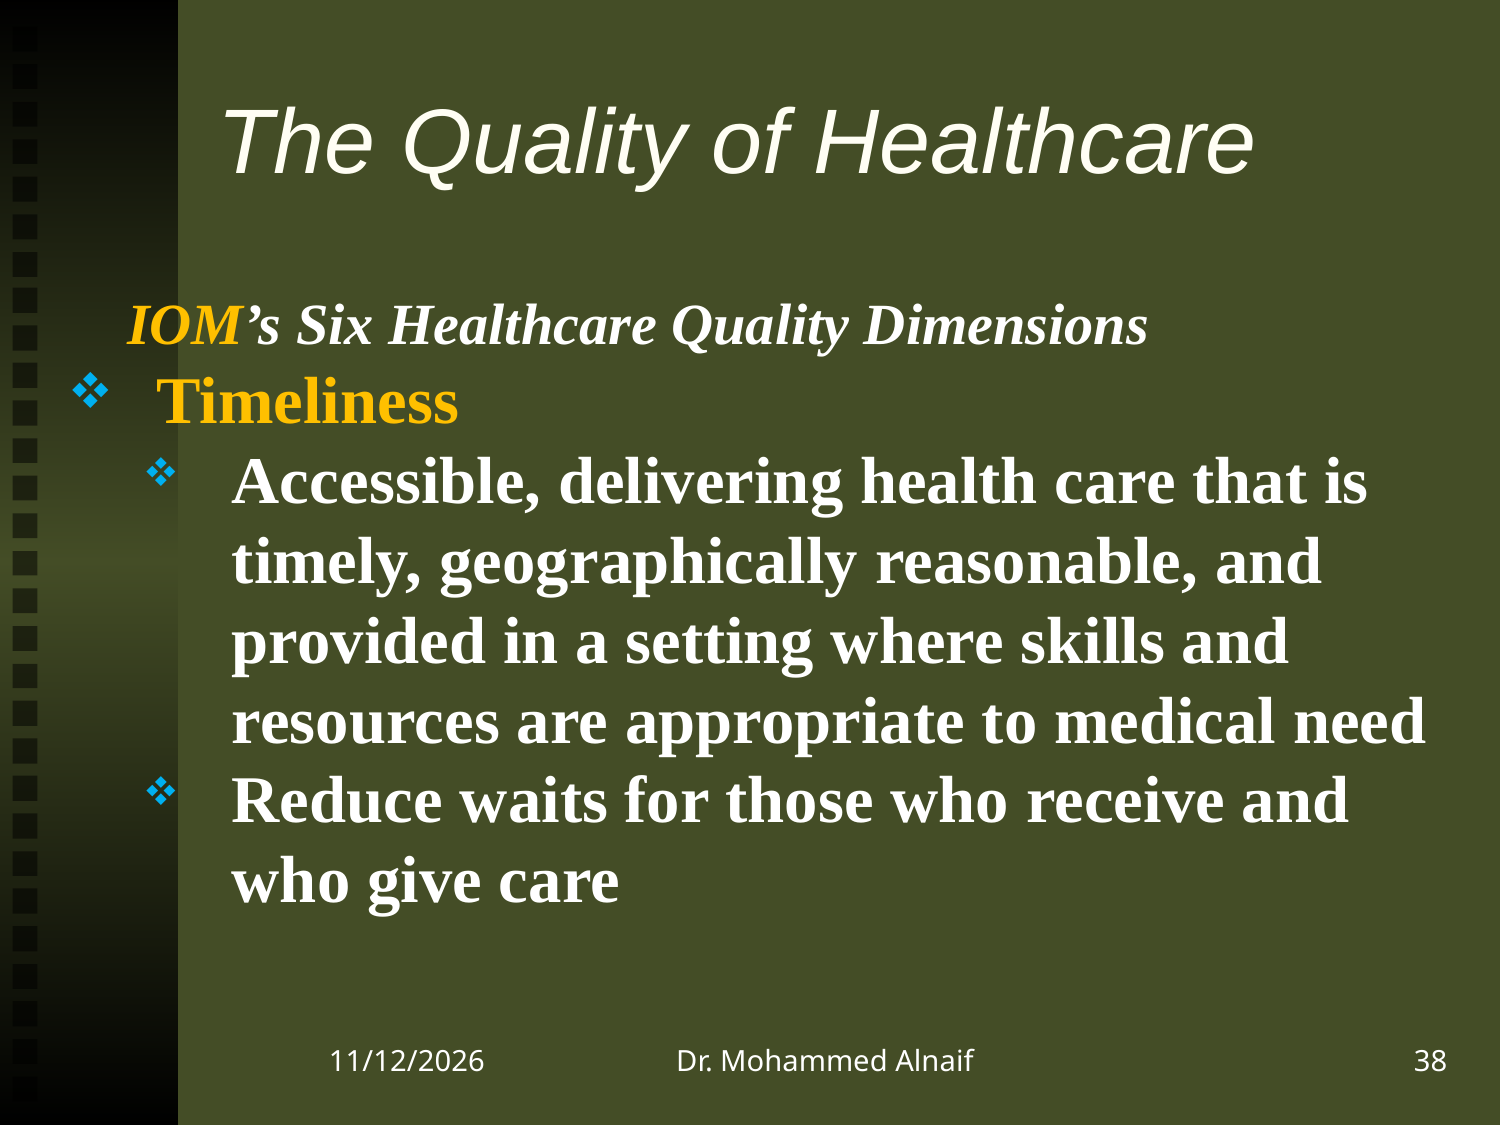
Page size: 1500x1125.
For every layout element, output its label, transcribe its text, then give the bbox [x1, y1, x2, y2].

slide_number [187, 1024, 501, 1101]
footer Dr. Mohammed Alnaif [587, 1024, 1063, 1101]
title The Quality of Healthcare [100, 42, 1376, 231]
subtitle IOM’s Six Healthcare Quality Dimensions Timeliness Accessible, delivering health care that is timely, geographically reasonable, and provided in a setting where skills and resources are appropriate to medical need Reduce waits for those who receive and who give care [52, 278, 1448, 977]
slide_number 38 [1149, 1024, 1463, 1101]
